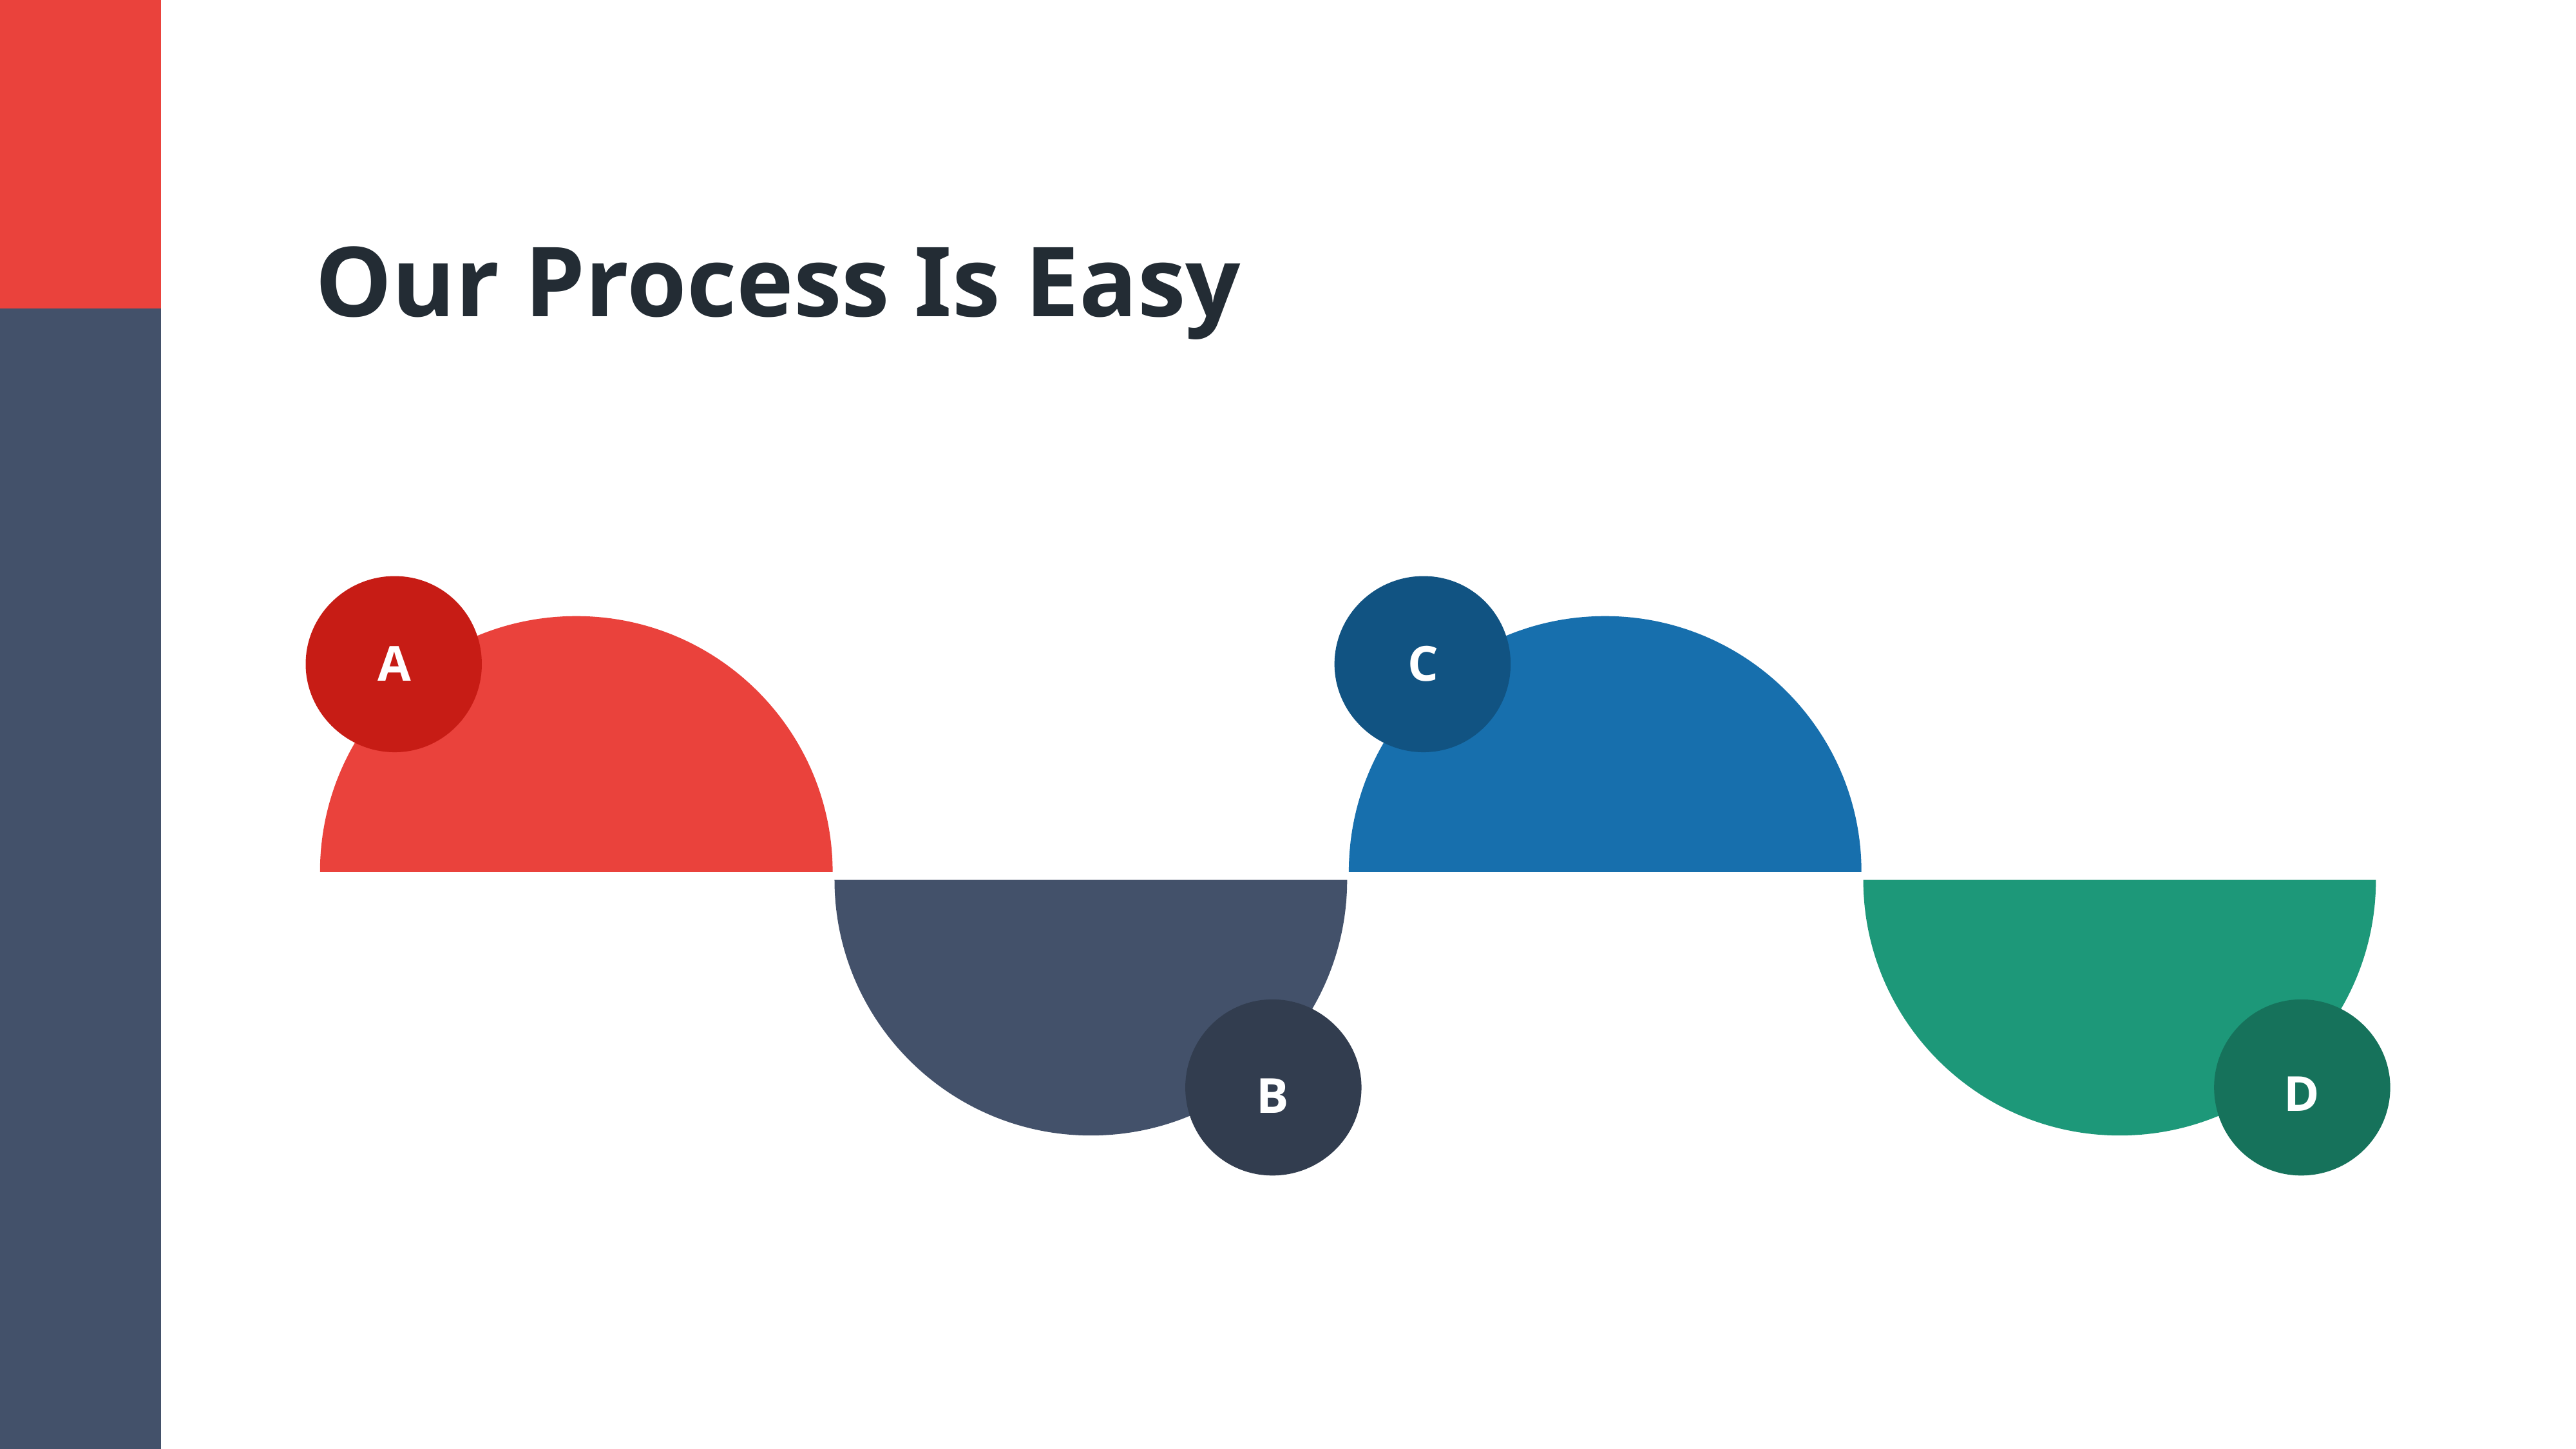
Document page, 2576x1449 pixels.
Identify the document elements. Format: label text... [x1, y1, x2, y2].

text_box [834, 878, 1362, 1176]
text_box [0, 308, 162, 1449]
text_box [1862, 878, 2390, 1176]
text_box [305, 576, 834, 873]
text_box Our Process Is Easy [305, 214, 1798, 341]
text_box [0, 0, 162, 308]
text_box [1334, 576, 1863, 873]
